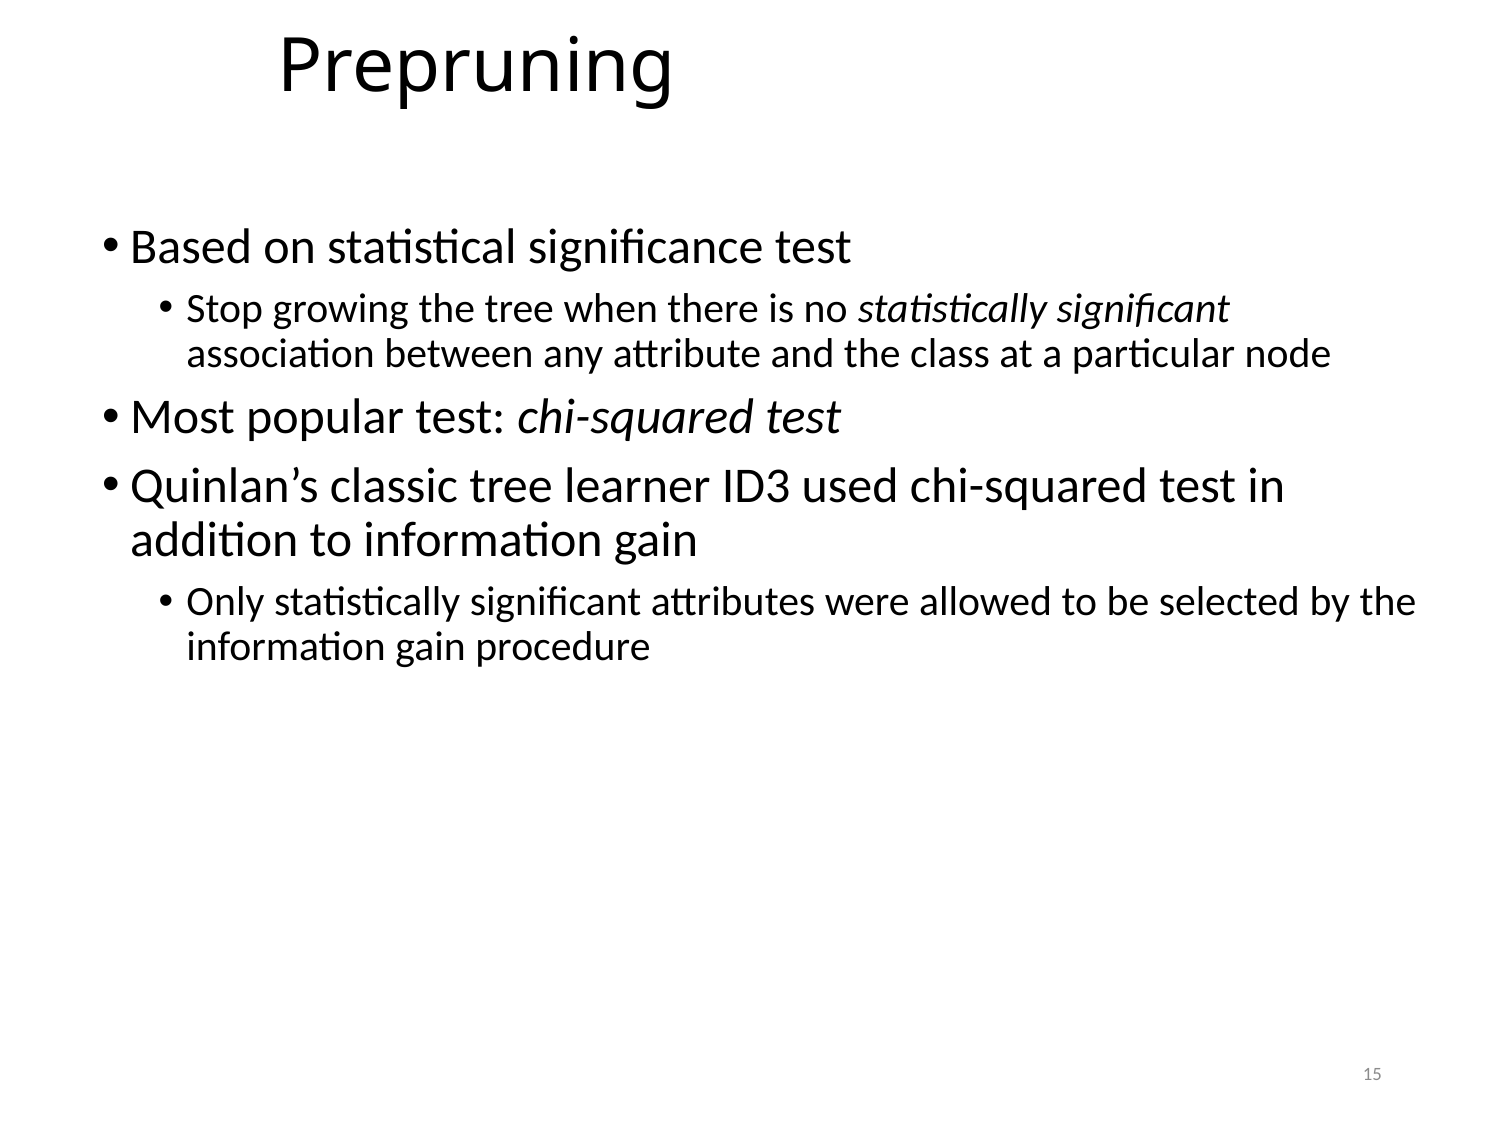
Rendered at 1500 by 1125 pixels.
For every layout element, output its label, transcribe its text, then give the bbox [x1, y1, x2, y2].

title Prepruning [262, 0, 1500, 148]
list Based on statistical significance test Stop growing the tree when there is no statistically significant association between any attribute and the class at a particular node Most popular test: chi-squared test Quinlan’s classic tree learner ID3 used chi-squared test in addition to information gain Only statistically significant attributes were allowed to be selected by the information gain procedure [87, 212, 1438, 865]
slide_number 15 [1059, 1042, 1397, 1103]
